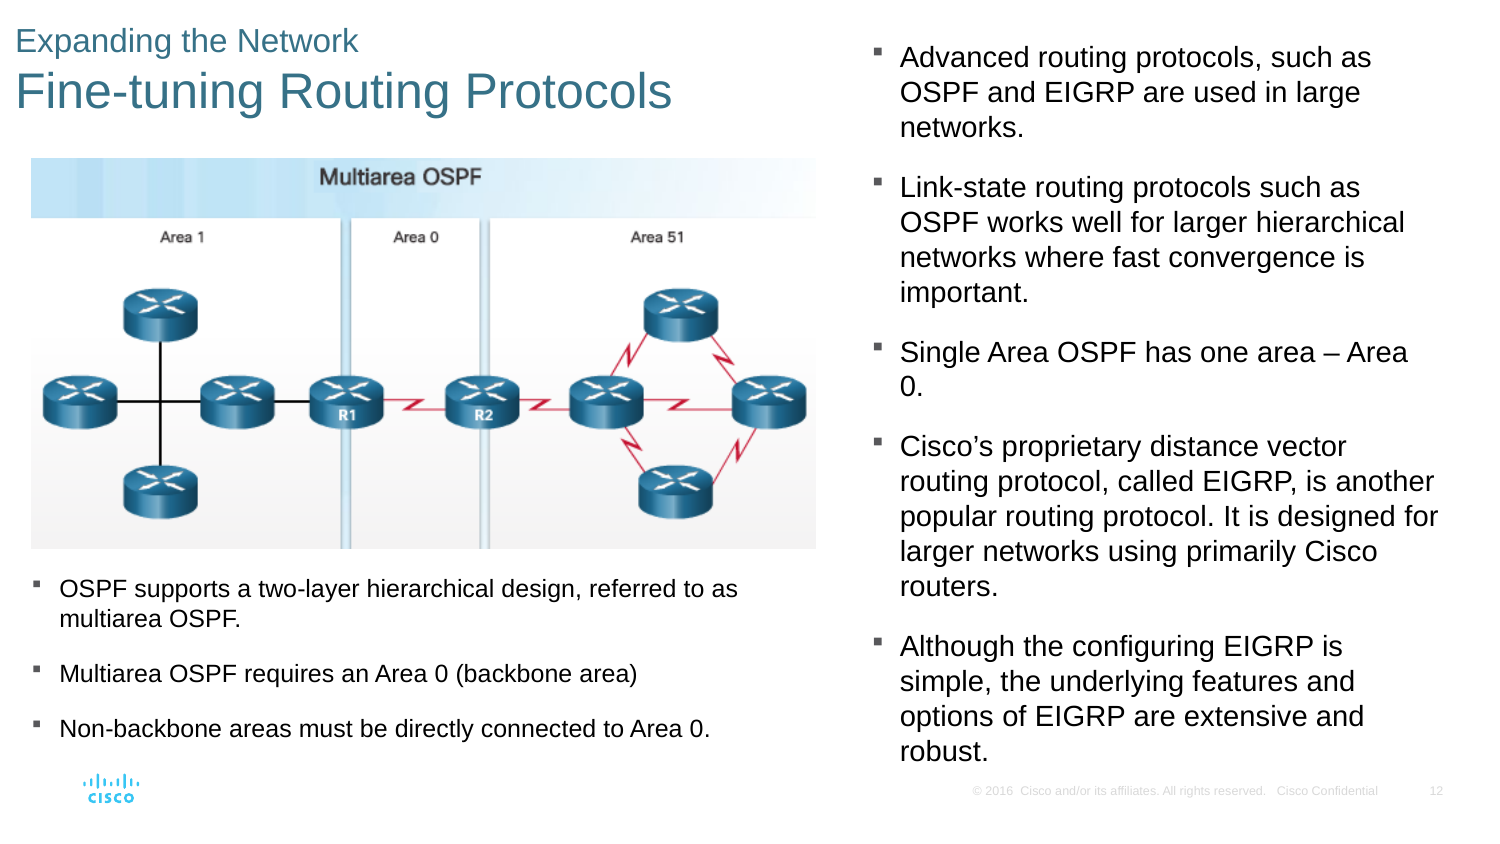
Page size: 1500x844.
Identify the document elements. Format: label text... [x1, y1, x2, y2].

text_box OSPF supports a two-layer hierarchical design, referred to as multiarea OSPF. Multiarea OSPF requires an Area 0 (backbone area) Non-backbone areas must be directly connected to Area 0. [16, 565, 857, 757]
picture [30, 158, 816, 549]
title Expanding the Network Fine-tuning Routing Protocols [0, 6, 847, 131]
list Advanced routing protocols, such as OSPF and EIGRP are used in large networks. Link-state routing protocols such as OSPF works well for larger hierarchical networks where fast convergence is important. Single Area OSPF has one area – Area 0. Cisco’s proprietary distance vector routing protocol, called EIGRP, is another popular routing protocol. It is designed for larger networks using primarily Cisco routers. Although the configuring EIGRP is simple, the underlying features and options of EIGRP are extensive and robust. [856, 30, 1471, 730]
